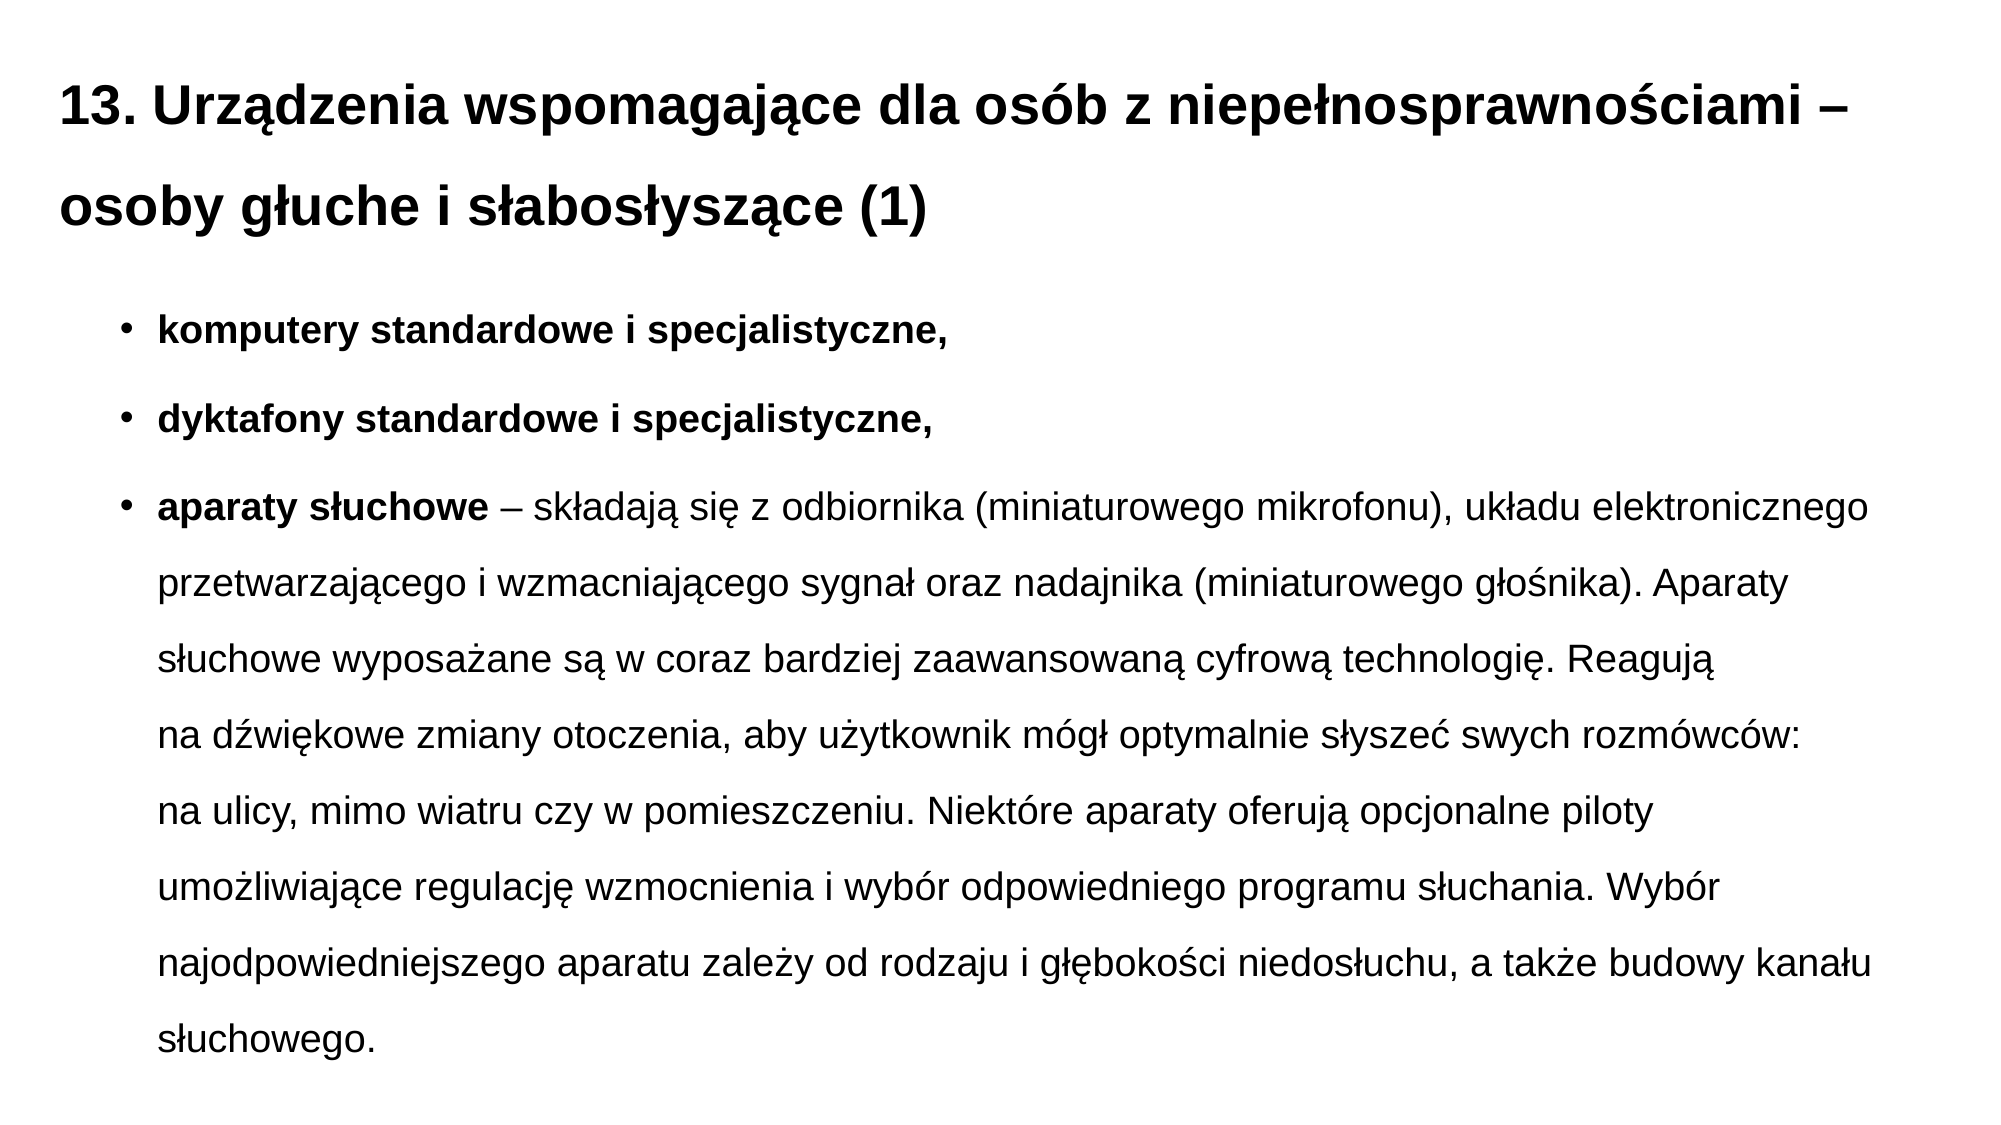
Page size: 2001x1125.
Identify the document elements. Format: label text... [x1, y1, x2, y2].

title 13. Urządzenia wspomagające dla osób z niepełnosprawnościami – osoby głuche i słabosłyszące (1) [44, 27, 1956, 245]
list komputery standardowe i specjalistyczne, dyktafony standardowe i specjalistyczne, aparaty słuchowe – składają się z odbiornika (miniaturowego mikrofonu), układu elektronicznego przetwarzającego i wzmacniającego sygnał oraz nadajnika (miniaturowego głośnika). Aparaty słuchowe wyposażane są w coraz bardziej zaawansowaną cyfrową technologię. Reagują na dźwiękowe zmiany otoczenia, aby użytkownik mógł optymalnie słyszeć swych rozmówców: na ulicy, mimo wiatru czy w pomieszczeniu. Niektóre aparaty oferują opcjonalne piloty umożliwiające regulację wzmocnienia i wybór odpowiedniego programu słuchania. Wybór najodpowiedniejszego aparatu zależy od rodzaju i głębokości niedosłuchu, a także budowy kanału słuchowego. [104, 268, 1923, 983]
